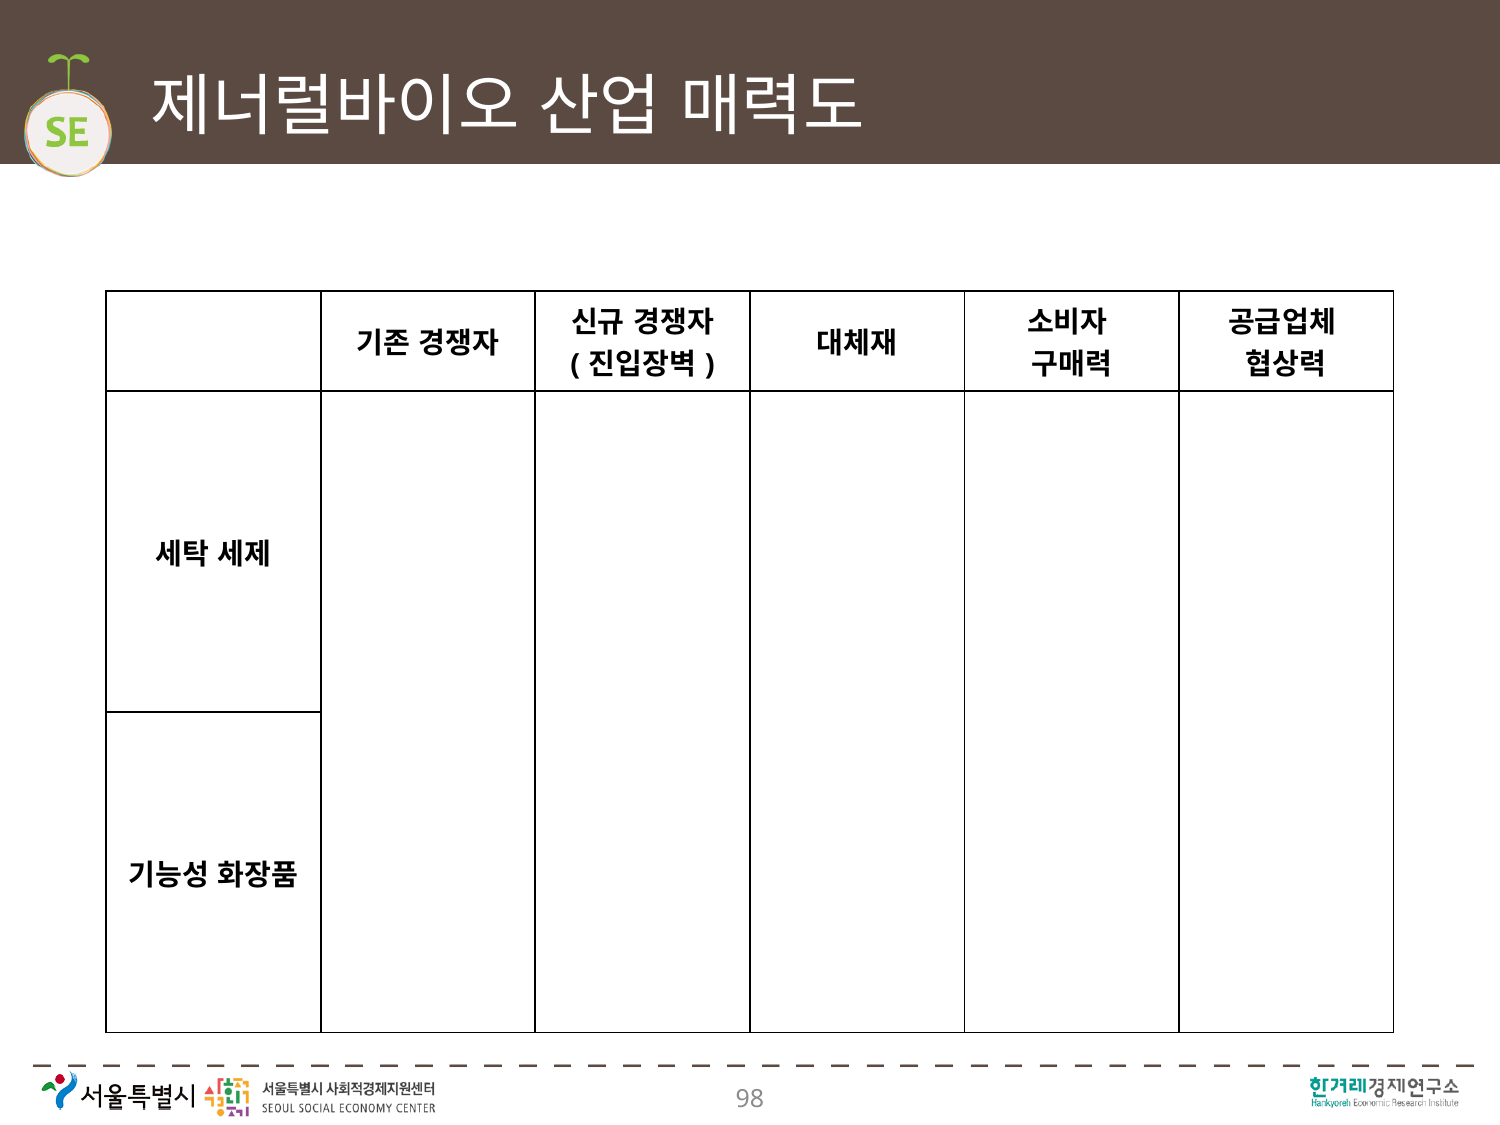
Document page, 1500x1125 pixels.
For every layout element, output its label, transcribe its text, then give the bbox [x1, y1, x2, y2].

table_header 신규 경쟁자 (진입장벽) [536, 292, 749, 390]
table_cell [1180, 392, 1393, 1032]
table_cell [965, 392, 1178, 1032]
slide_number 98 [696, 1069, 804, 1125]
picture [0, 0, 1500, 1125]
table_cell 세탁 세제 [107, 392, 320, 711]
table_cell [322, 392, 534, 1032]
table_header 대체재 [751, 292, 964, 390]
title 제너럴바이오 산업 매력도 [135, 45, 1463, 161]
table_header 소비자 구매력 [965, 292, 1178, 390]
table_cell [751, 392, 964, 1032]
table_header 공급업체 협상력 [1180, 292, 1393, 390]
table_cell 기능성 화장품 [107, 713, 320, 1032]
table_header 기존 경쟁자 [322, 292, 534, 390]
table_header [107, 292, 320, 390]
table_cell [536, 392, 749, 1032]
